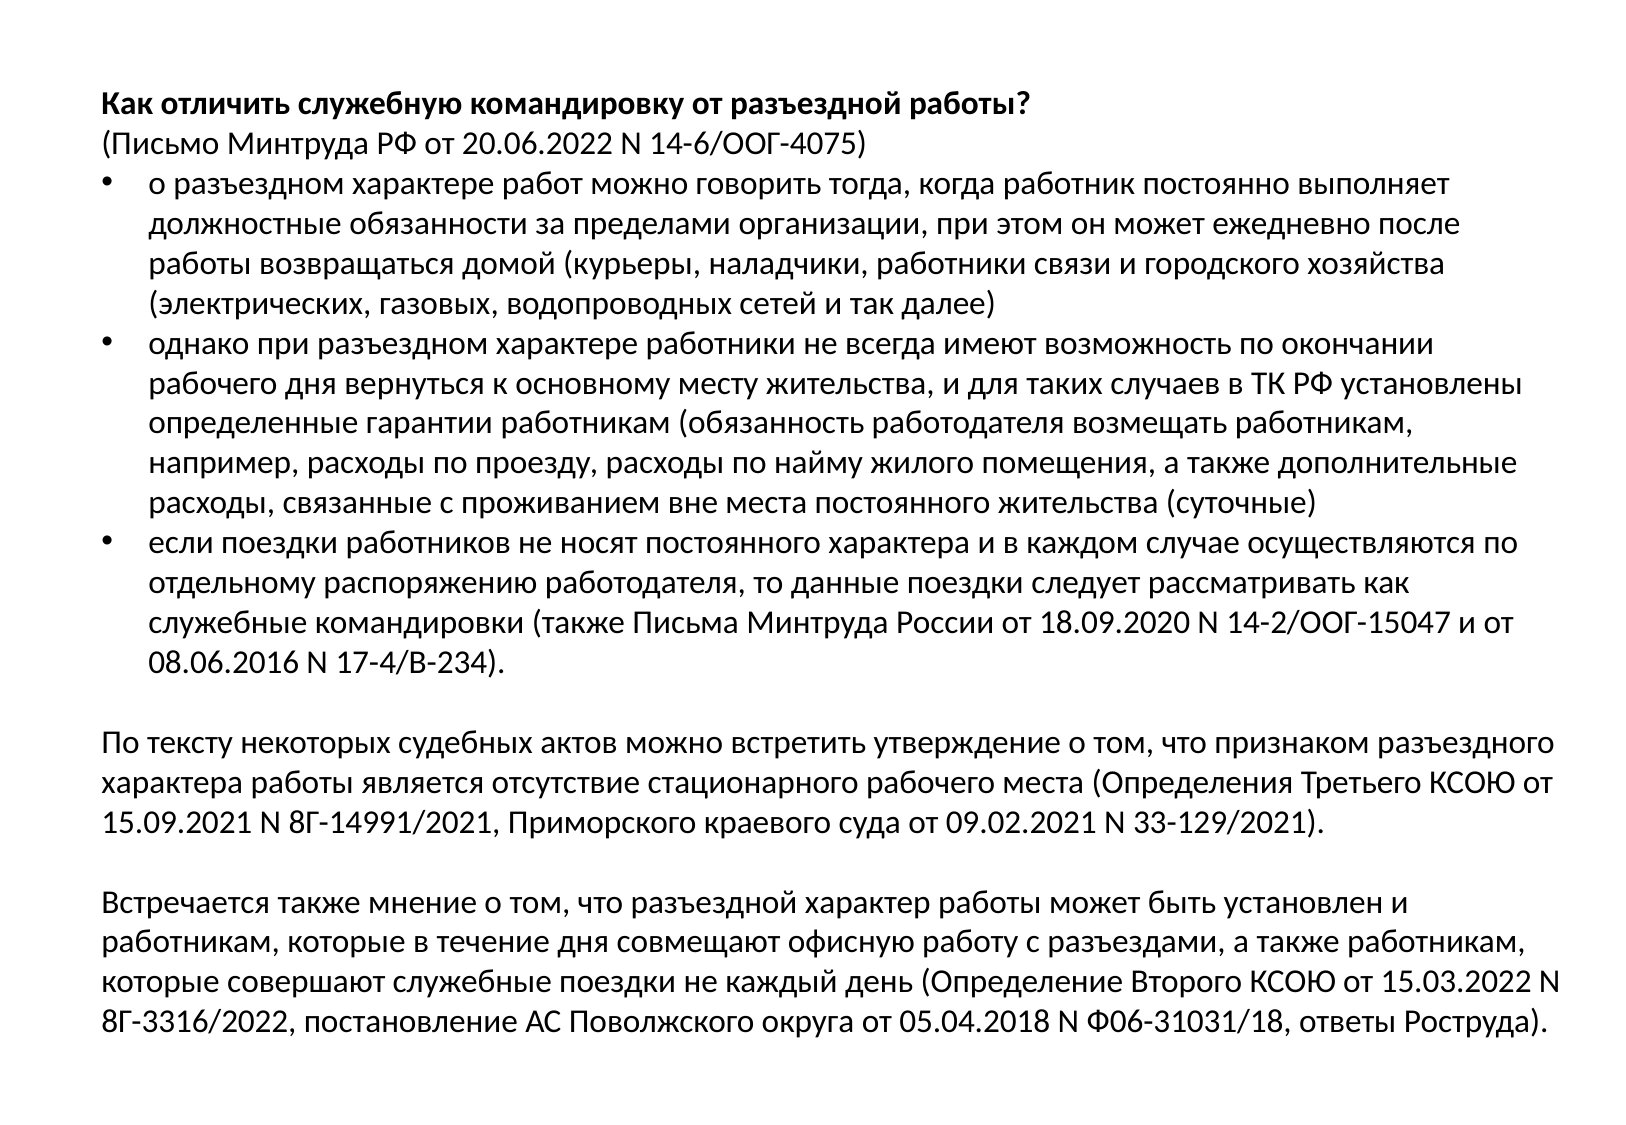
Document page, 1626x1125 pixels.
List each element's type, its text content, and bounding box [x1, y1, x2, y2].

text_box Как отличить служебную командировку от разъездной работы? (Письмо Минтруда РФ от 20.06.2022 N 14-6/ООГ-4075) о разъездном характере работ можно говорить тогда, когда работник постоянно выполняет должностные обязанности за пределами организации, при этом он может ежедневно после работы возвращаться домой (курьеры, наладчики, работники связи и городского хозяйства (электрических, газовых, водопроводных сетей и так далее) однако при разъездном характере работники не всегда имеют возможность по окончании рабочего дня вернуться к основному месту жительства, и для таких случаев в ТК РФ установлены определенные гарантии работникам (обязанность работодателя возмещать работникам, например, расходы по проезду, расходы по найму жилого помещения, а также дополнительные расходы, связанные с проживанием вне места постоянного жительства (суточные) если поездки работников не носят постоянного характера и в каждом случае осуществляются по отдельному распоряжению работодателя, то данные поездки следует рассматривать как служебные командировки (также Письма Минтруда России от 18.09.2020 N 14-2/ООГ-15047 и от 08.06.2016 N 17-4/В-234). По тексту некоторых судебных актов можно встретить утверждение о том, что признаком разъездного характера работы является отсутствие стационарного рабочего места (Определения Третьего КСОЮ от 15.09.2021 N 8Г-14991/2021, Приморского краевого суда от 09.02.2021 N 33-129/2021). Встречается также мнение о том, что разъездной характер работы может быть установлен и работникам, которые в течение дня совмещают офисную работу с разъездами, а также работникам, которые совершают служебные поездки не каждый день (Определение Второго КСОЮ от 15.03.2022 N 8Г-3316/2022, постановление АС Поволжского округа от 05.04.2018 N Ф06-31031/18, ответы Роструда). [86, 73, 1581, 1047]
